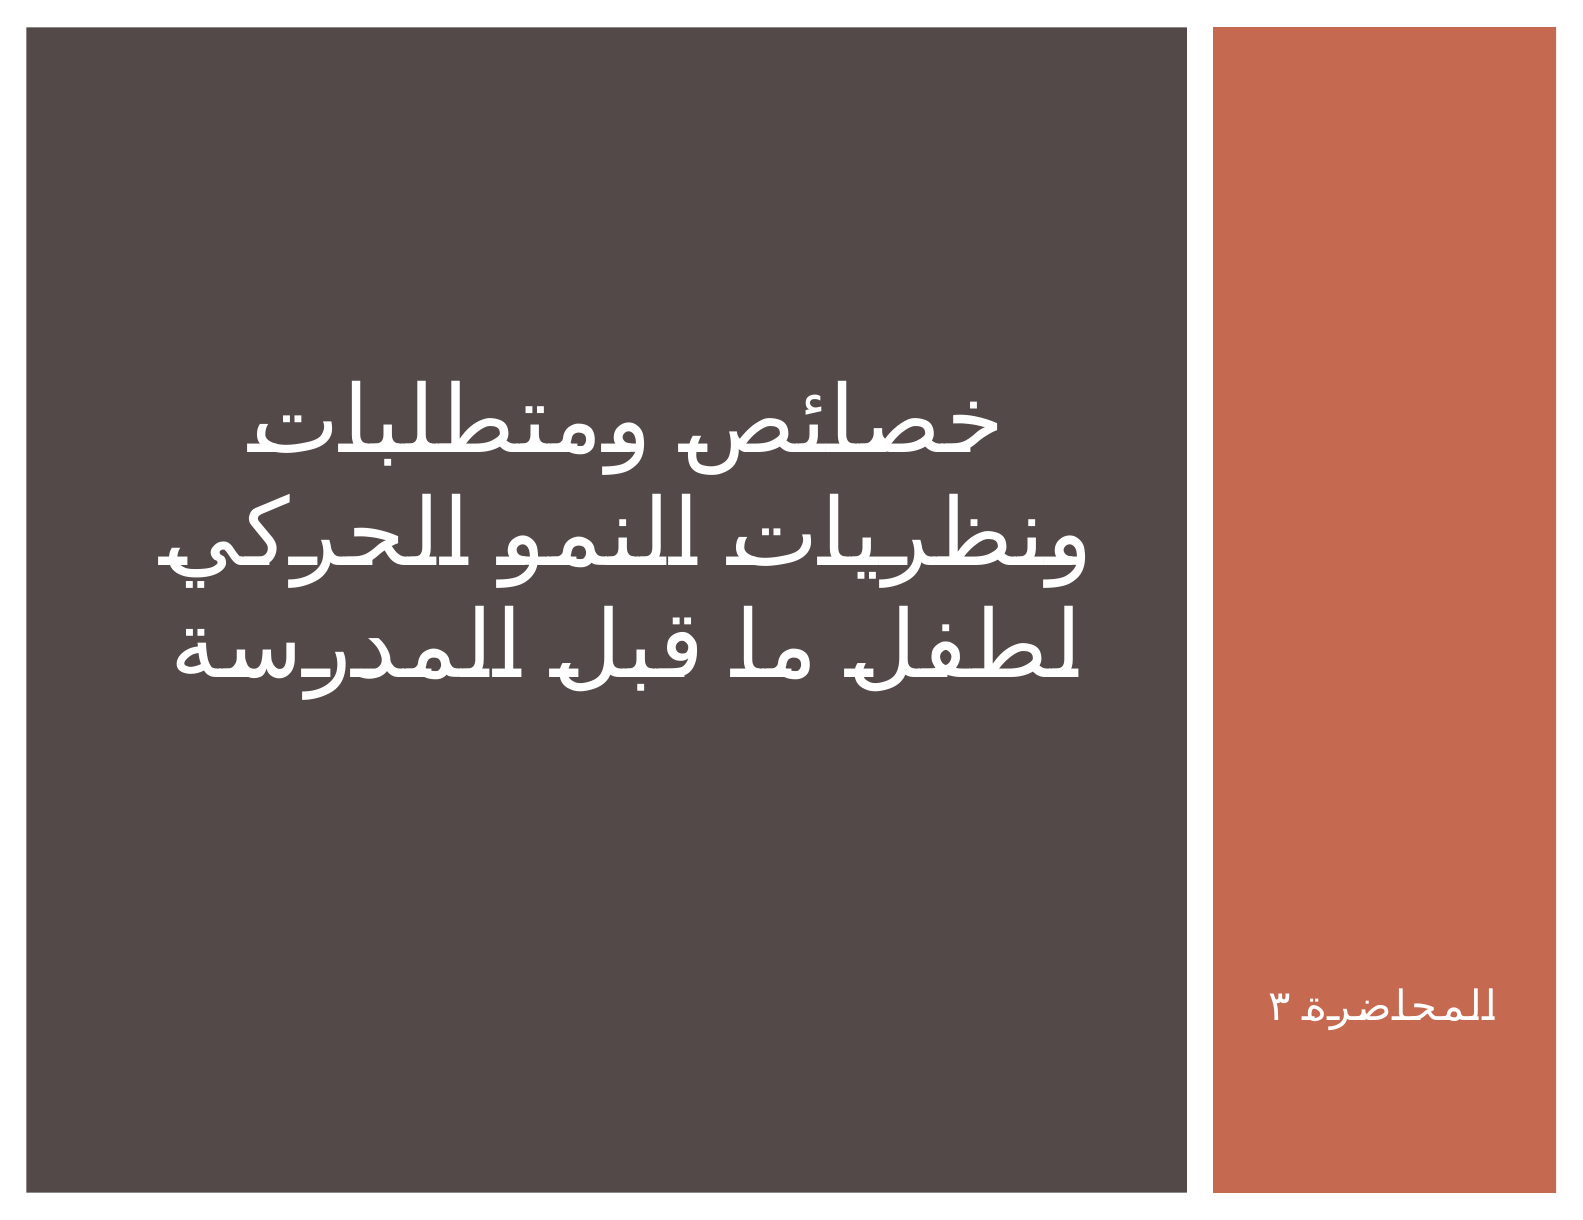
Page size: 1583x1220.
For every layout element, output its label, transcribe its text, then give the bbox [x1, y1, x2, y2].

title خصائص ومتطلبات ونظريات النمو الحركي لطفل ما قبل المدرسة [79, 365, 1174, 691]
subtitle المحاضرة ٣ [1213, 870, 1557, 1196]
